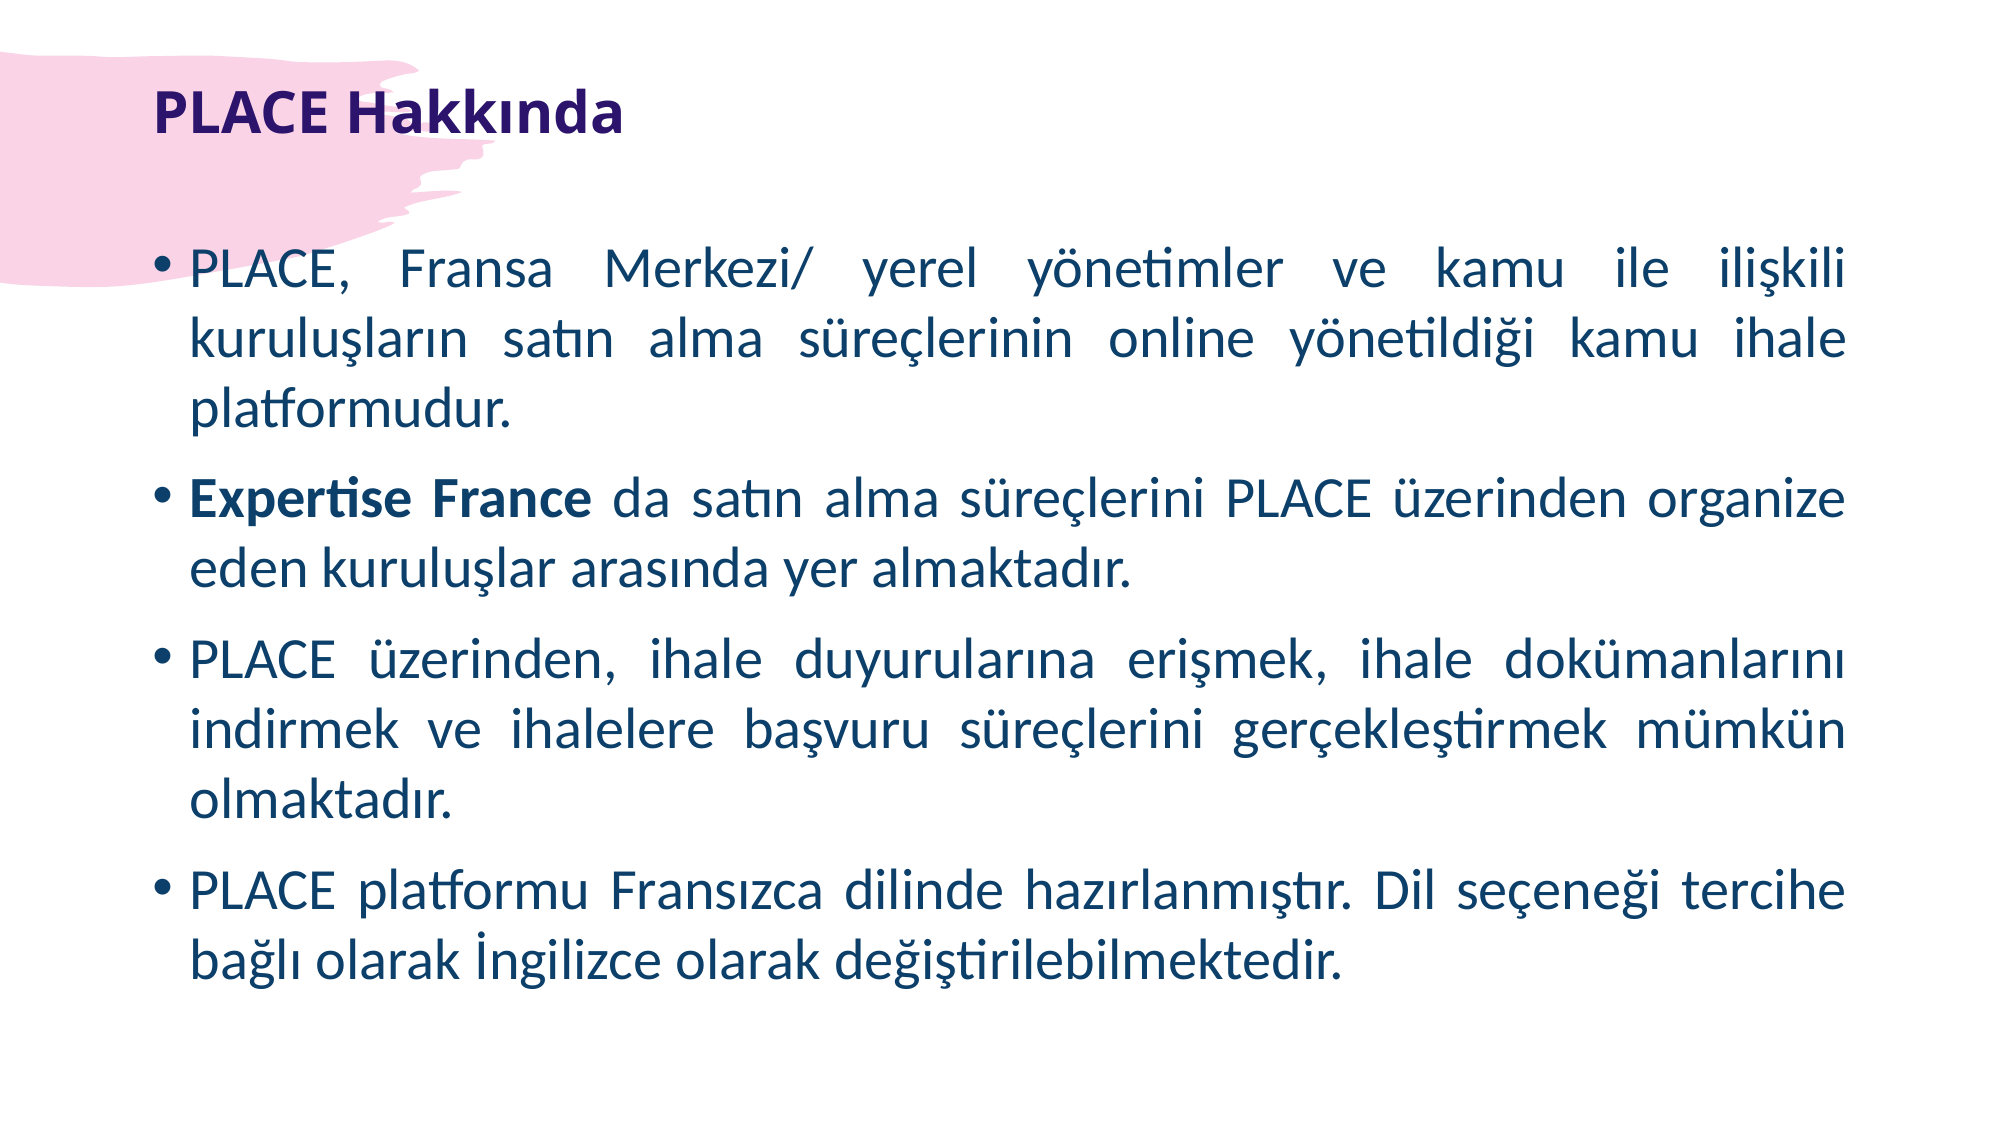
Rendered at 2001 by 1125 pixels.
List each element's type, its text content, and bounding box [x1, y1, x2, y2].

title PLACE Hakkında [137, 59, 1863, 169]
list PLACE, Fransa Merkezi/ yerel yönetimler ve kamu ile ilişkili kuruluşların satın alma süreçlerinin online yönetildiği kamu ihale platformudur. Expertise France da satın alma süreçlerini PLACE üzerinden organize eden kuruluşlar arasında yer almaktadır. PLACE üzerinden, ihale duyurularına erişmek, ihale dokümanlarını indirmek ve ihalelere başvuru süreçlerini gerçekleştirmek mümkün olmaktadır. PLACE platformu Fransızca dilinde hazırlanmıştır. Dil seçeneği tercihe bağlı olarak İngilizce olarak değiştirilebilmektedir. [137, 221, 1863, 1007]
